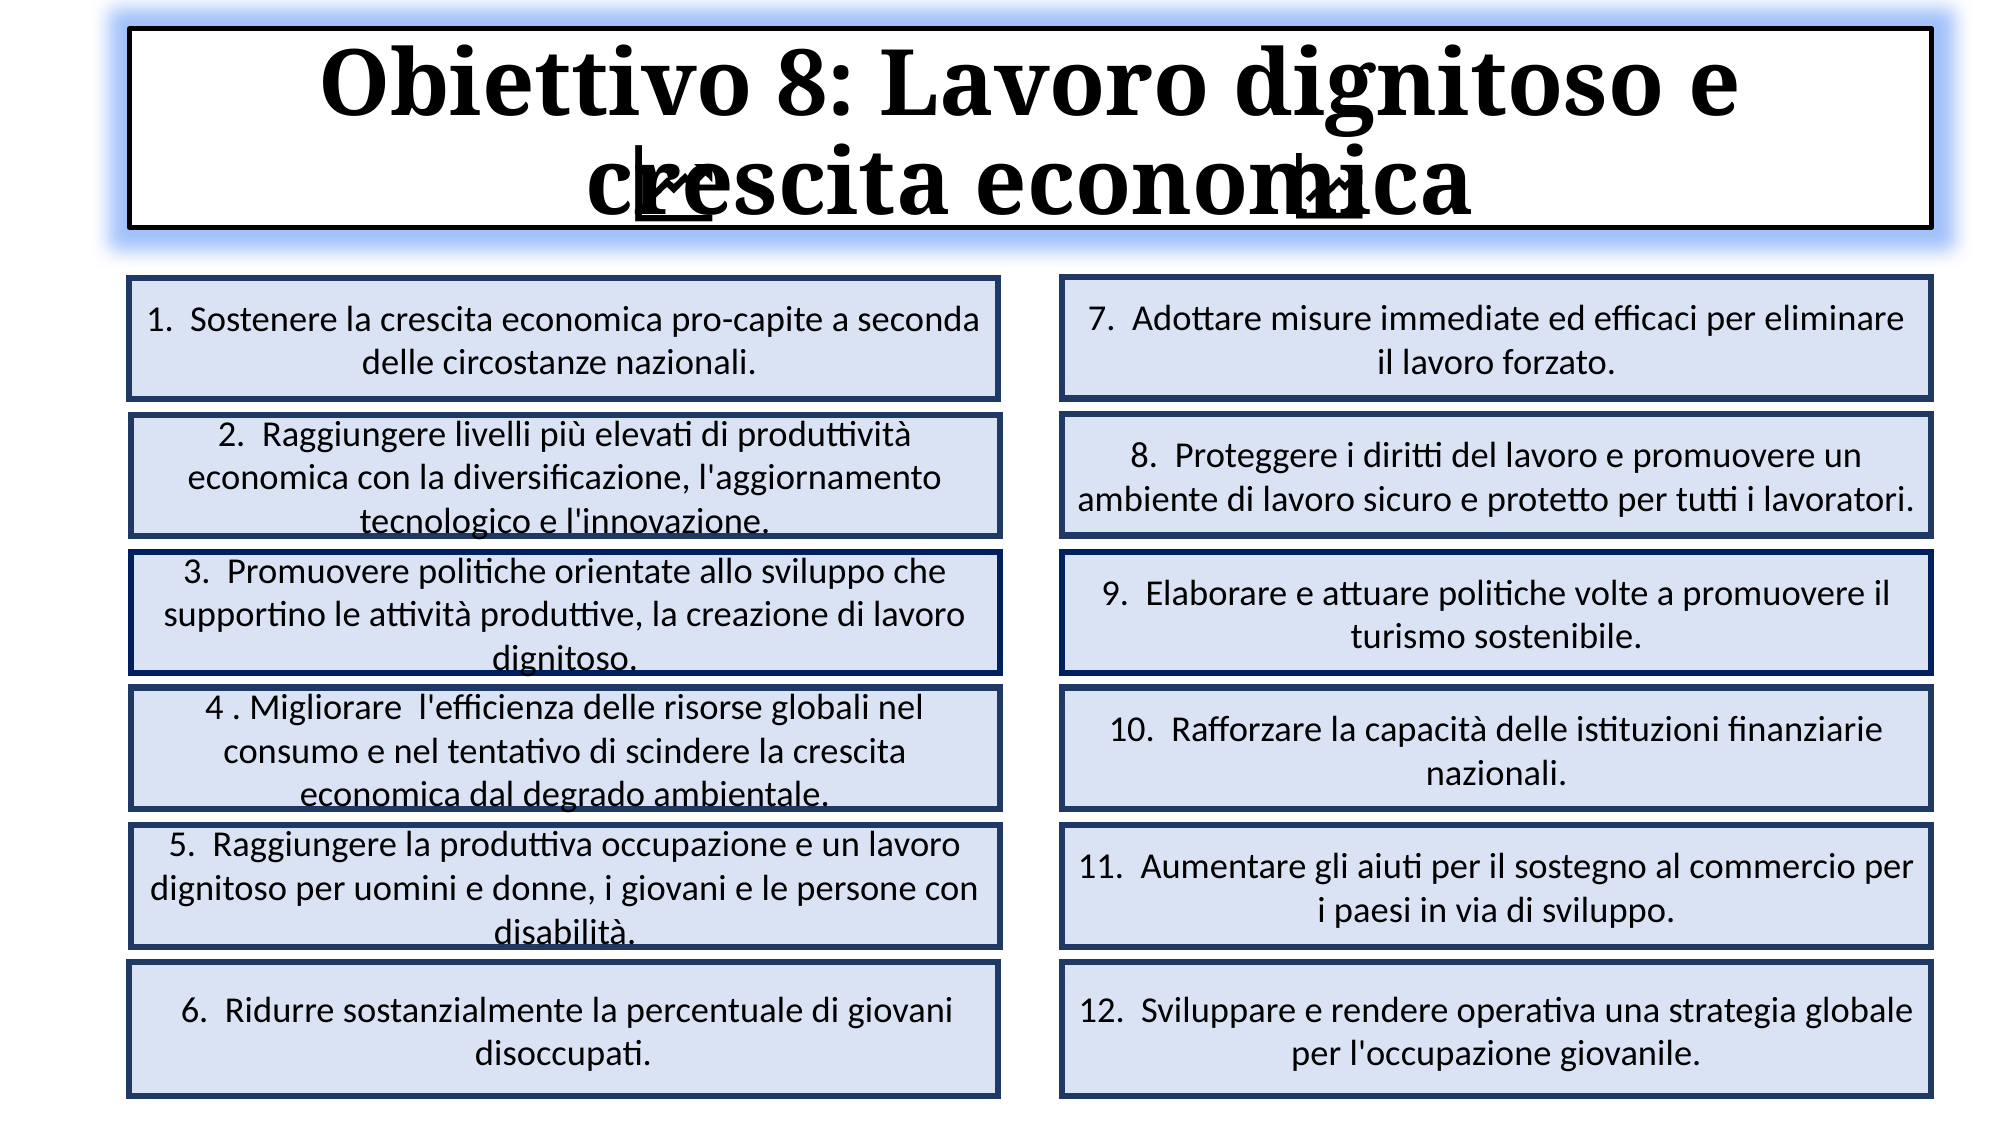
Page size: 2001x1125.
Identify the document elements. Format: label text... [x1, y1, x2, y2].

text_box 3. Promuovere politiche orientate allo sviluppo che supportino le attività produttive, la creazione di lavoro dignitoso. [130, 551, 1001, 674]
text_box 5. Raggiungere la produttiva occupazione e un lavoro dignitoso per uomini e donne, i giovani e le persone con disabilità. [130, 824, 1001, 948]
picture [619, 129, 728, 237]
text_box Obiettivo 8: Lavoro dignitoso e crescita economica [129, 28, 1932, 228]
text_box 9. Elaborare e attuare politiche volte a promuovere il turismo sostenibile. [1061, 551, 1932, 674]
text_box 11. Aumentare gli aiuti per il sostegno al commercio per i paesi in via di sviluppo. [1061, 824, 1932, 948]
text_box 6. Ridurre sostanzialmente la percentuale di giovani disoccupati. [128, 961, 999, 1097]
text_box 10. Rafforzare la capacità delle istituzioni finanziarie nazionali. [1061, 686, 1932, 810]
text_box 8. Proteggere i diritti del lavoro e promuovere un ambiente di lavoro sicuro e protetto per tutti i lavoratori. [1061, 413, 1932, 537]
text_box 12. Sviluppare e rendere operativa una strategia globale per l'occupazione giovanile. [1061, 961, 1932, 1097]
text_box 4 . Migliorare l'efficienza delle risorse globali nel consumo e nel tentativo di scindere la crescita economica dal degrado ambientale. [130, 686, 1001, 810]
text_box 1. Sostenere la crescita economica pro-capite a seconda delle circostanze nazionali. [128, 277, 999, 400]
text_box 7. Adottare misure immediate ed efficaci per eliminare il lavoro forzato. [1061, 276, 1932, 400]
text_box 2. Raggiungere livelli più elevati di produttività economica con la diversificazione, l'aggiornamento tecnologico e l'innovazione. [130, 414, 1001, 537]
picture [1282, 139, 1376, 232]
